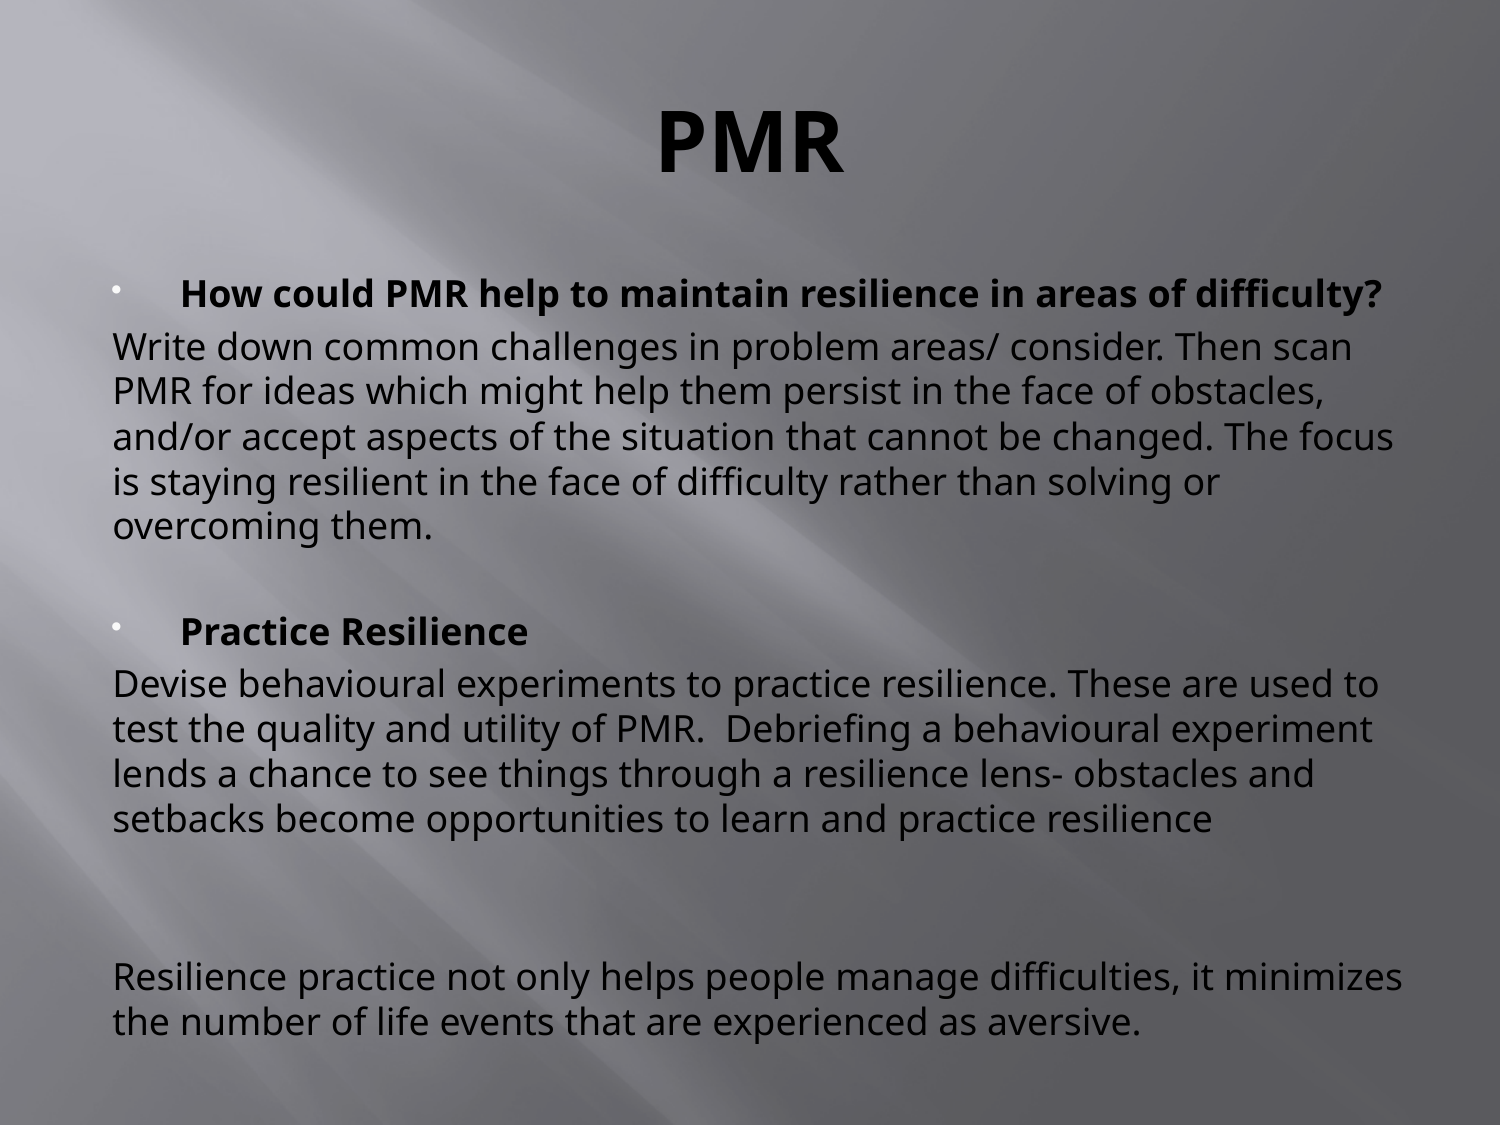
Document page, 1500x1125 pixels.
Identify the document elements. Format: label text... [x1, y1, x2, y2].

title PMR [75, 45, 1425, 233]
list How could PMR help to maintain resilience in areas of difficulty? Write down common challenges in problem areas/ consider. Then scan PMR for ideas which might help them persist in the face of obstacles, and/or accept aspects of the situation that cannot be changed. The focus is staying resilient in the face of difficulty rather than solving or overcoming them. Practice Resilience Devise behavioural experiments to practice resilience. These are used to test the quality and utility of PMR. Debriefing a behavioural experiment lends a chance to see things through a resilience lens- obstacles and setbacks become opportunities to learn and practice resilience Resilience practice not only helps people manage difficulties, it minimizes the number of life events that are experienced as aversive. [74, 262, 1426, 1036]
